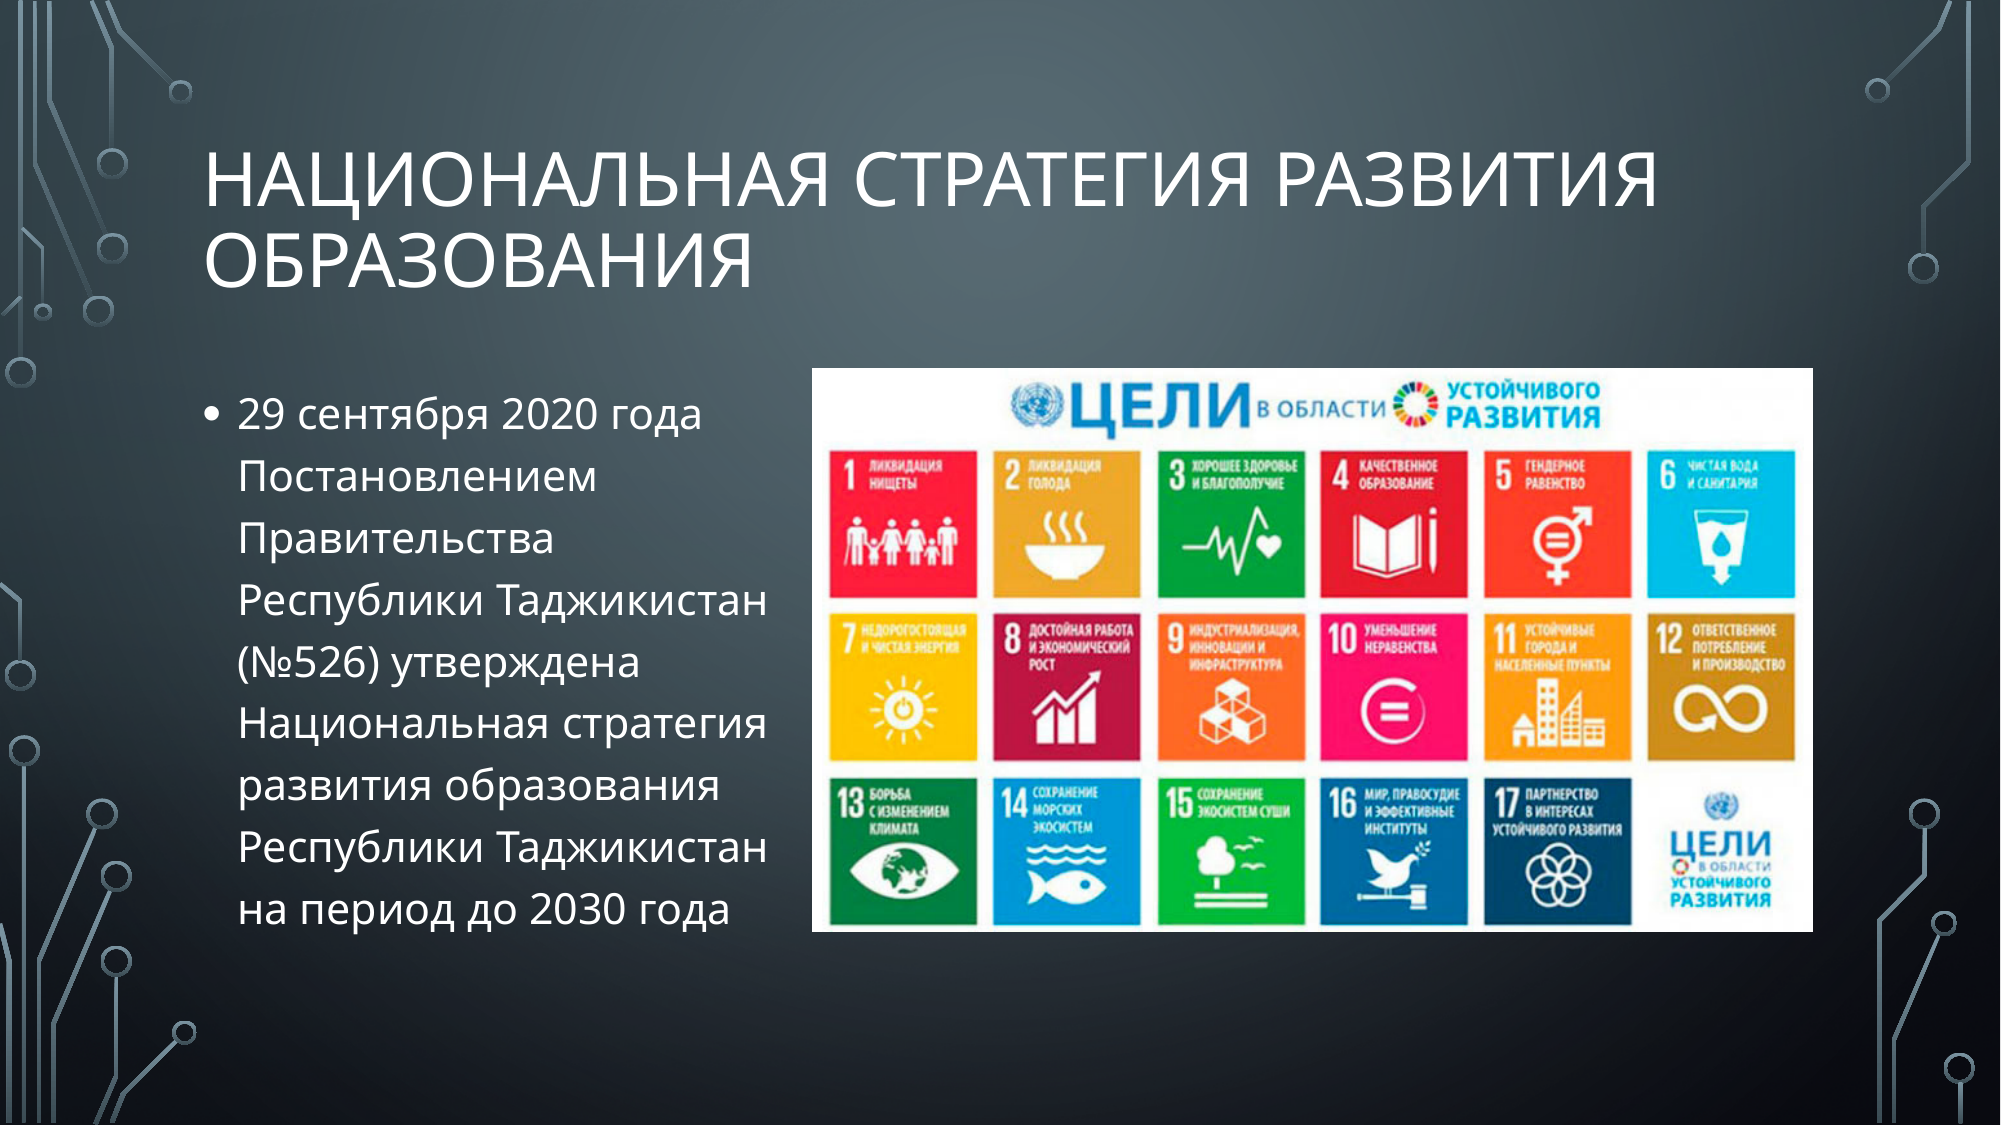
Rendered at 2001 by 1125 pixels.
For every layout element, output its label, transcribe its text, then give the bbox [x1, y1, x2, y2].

list 29 сентября 2020 года Постановлением Правительства Республики Таджикистан (№526) утверждена Национальная стратегия развития образования Республики Таджикистан на период до 2030 года [187, 369, 813, 950]
picture [811, 368, 1813, 932]
title Национальная стратегия развития образования [187, 101, 1813, 344]
